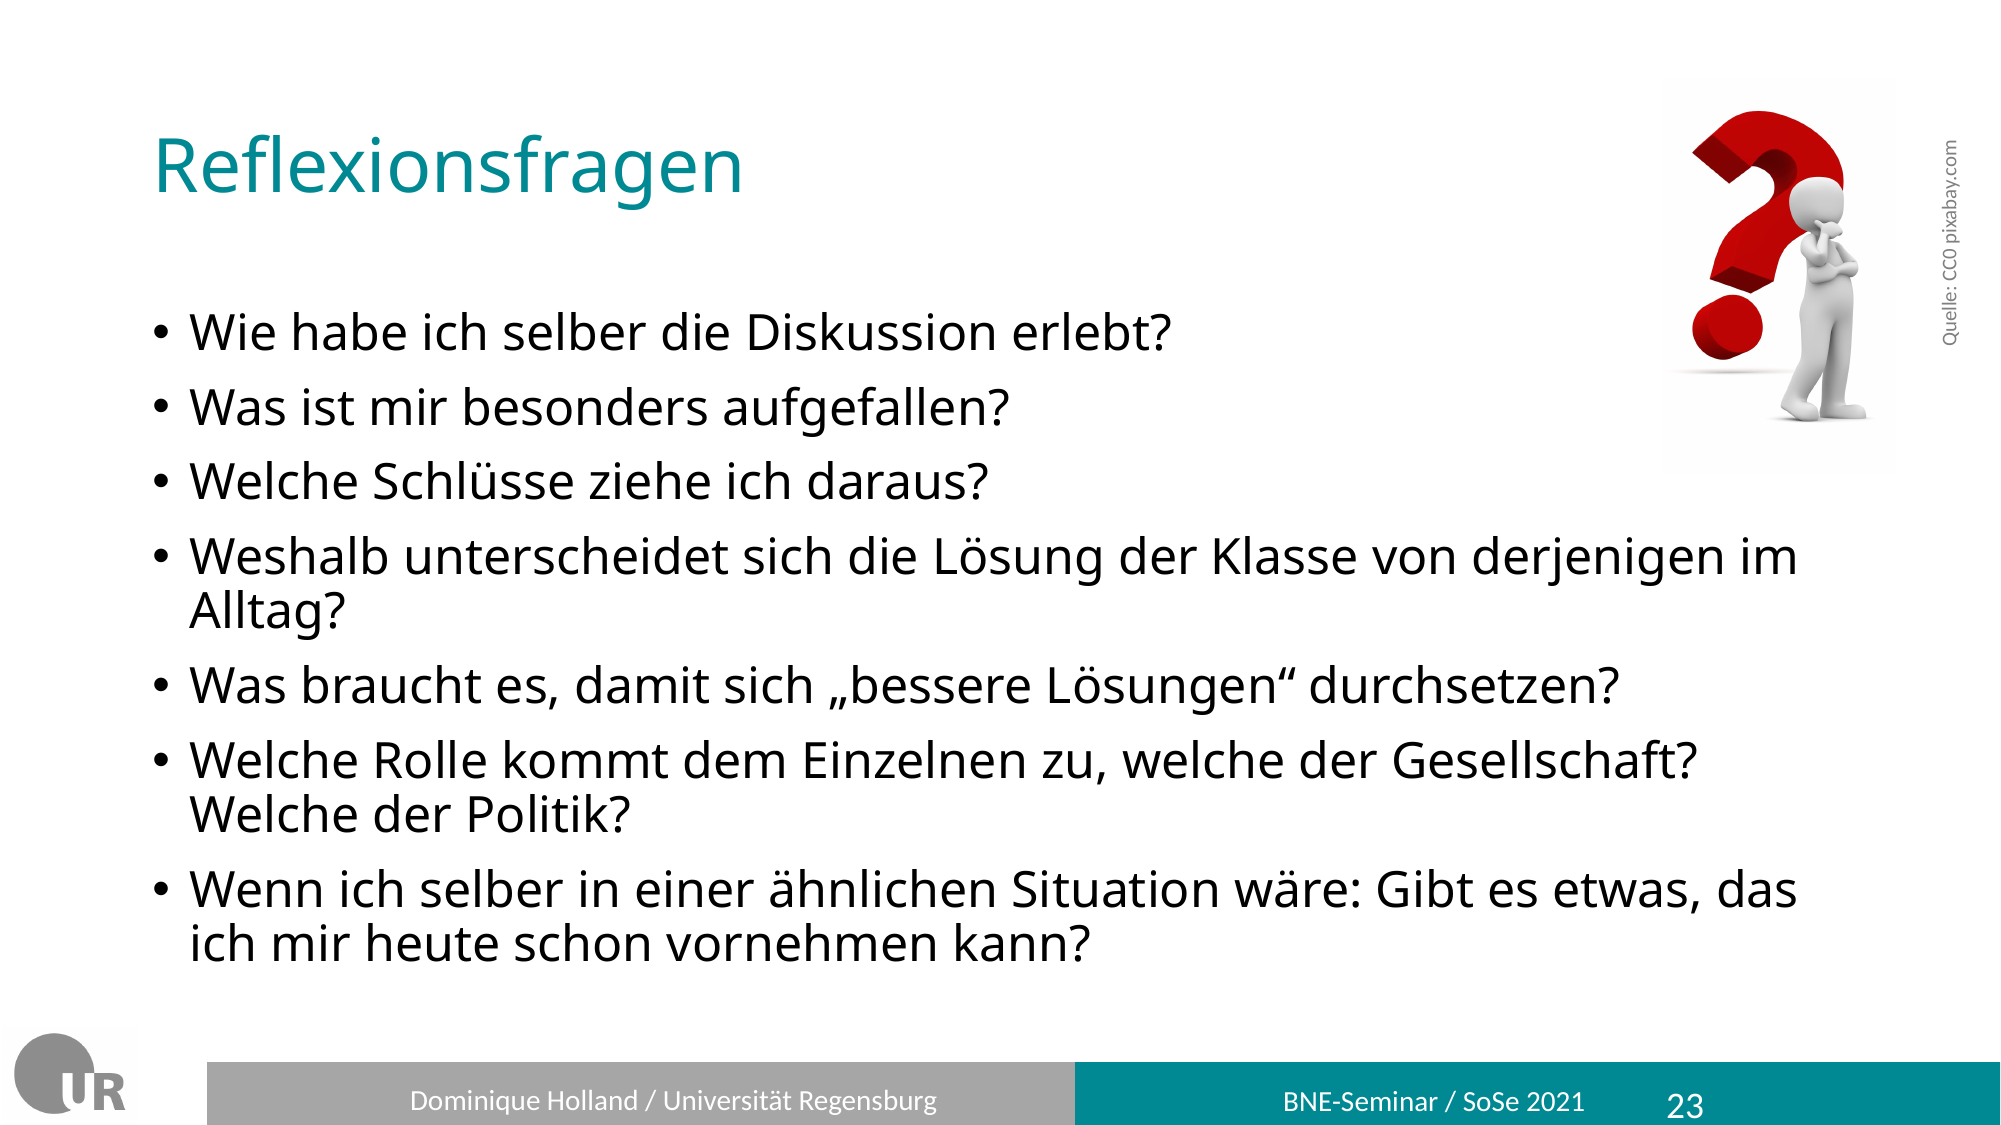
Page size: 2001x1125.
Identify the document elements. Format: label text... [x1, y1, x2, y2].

title Reflexionsfragen [137, 59, 1863, 278]
list Wie habe ich selber die Diskussion erlebt? Was ist mir besonders aufgefallen? Welche Schlüsse ziehe ich daraus? Weshalb unterscheidet sich die Lösung der Klasse von derjenigen im Alltag? Was braucht es, damit sich „bessere Lösungen“ durchsetzen? Welche Rolle kommt dem Einzelnen zu, welche der Gesellschaft? Welche der Politik? Wenn ich selber in einer ähnlichen Situation wäre: Gibt es etwas, das ich mir heute schon vorneh­men kann? [137, 299, 1863, 1014]
text_box Quelle: CC0 pixabay.com [1928, 119, 1968, 362]
picture [1662, 78, 1896, 473]
picture [2, 1026, 138, 1125]
